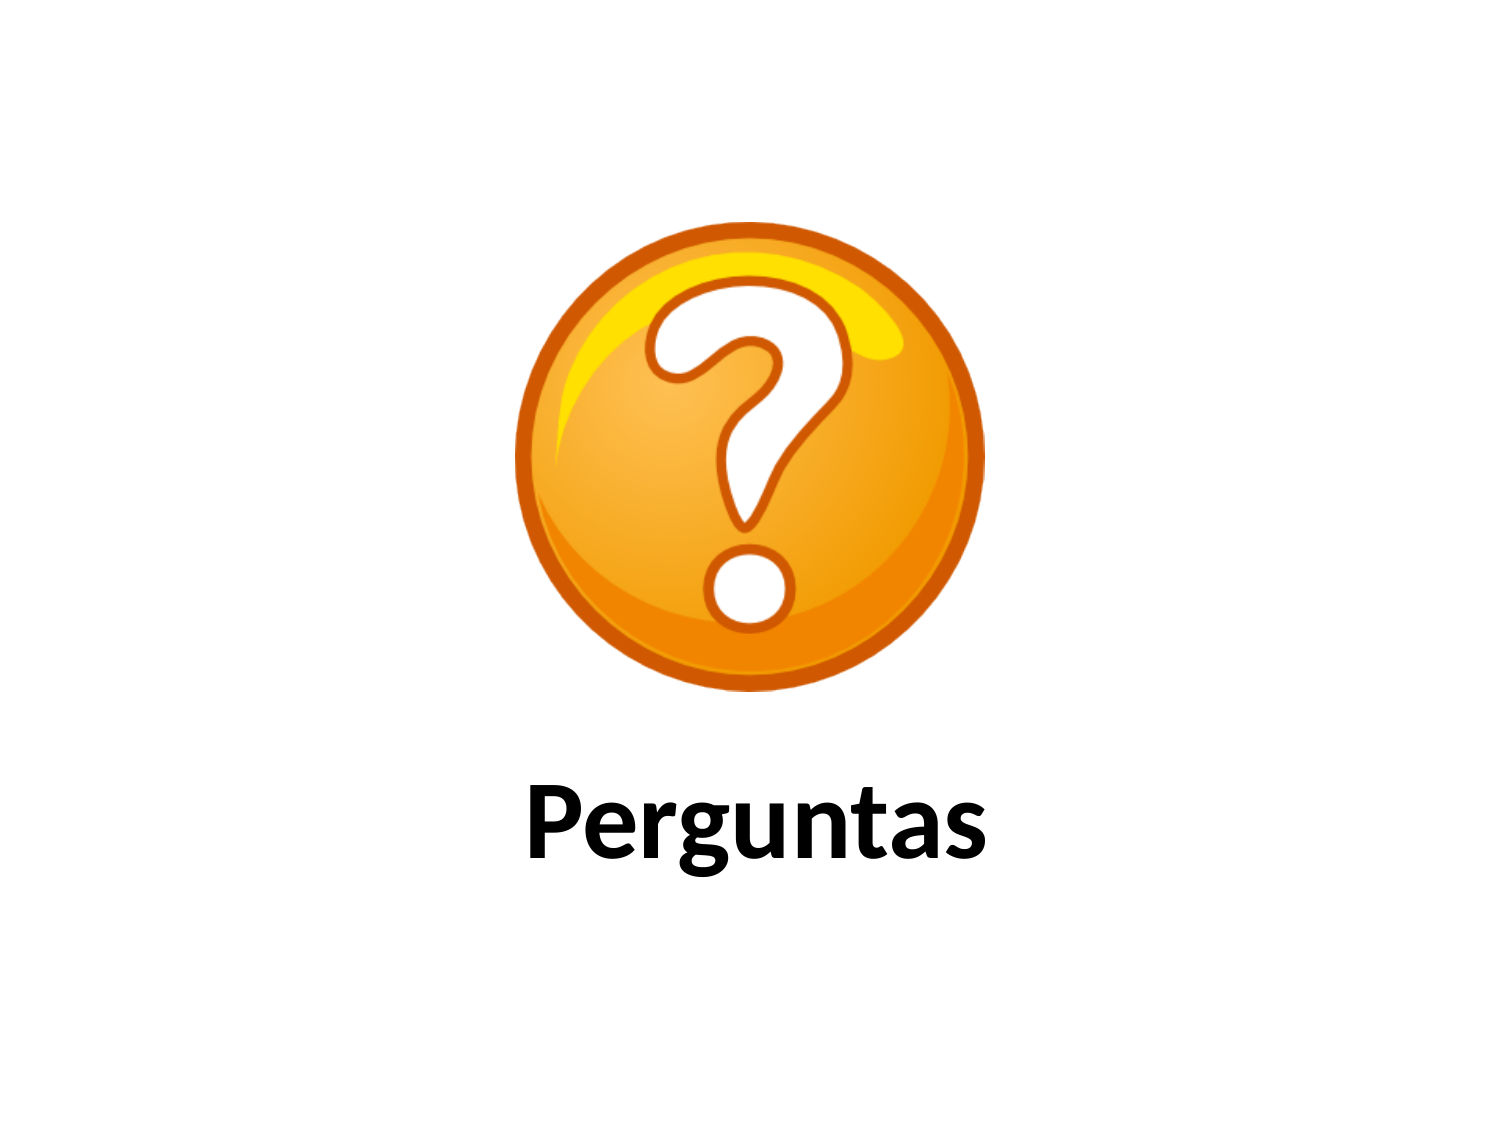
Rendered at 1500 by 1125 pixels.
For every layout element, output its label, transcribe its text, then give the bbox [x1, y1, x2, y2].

text_box Perguntas [509, 738, 1004, 888]
picture [515, 222, 985, 692]
